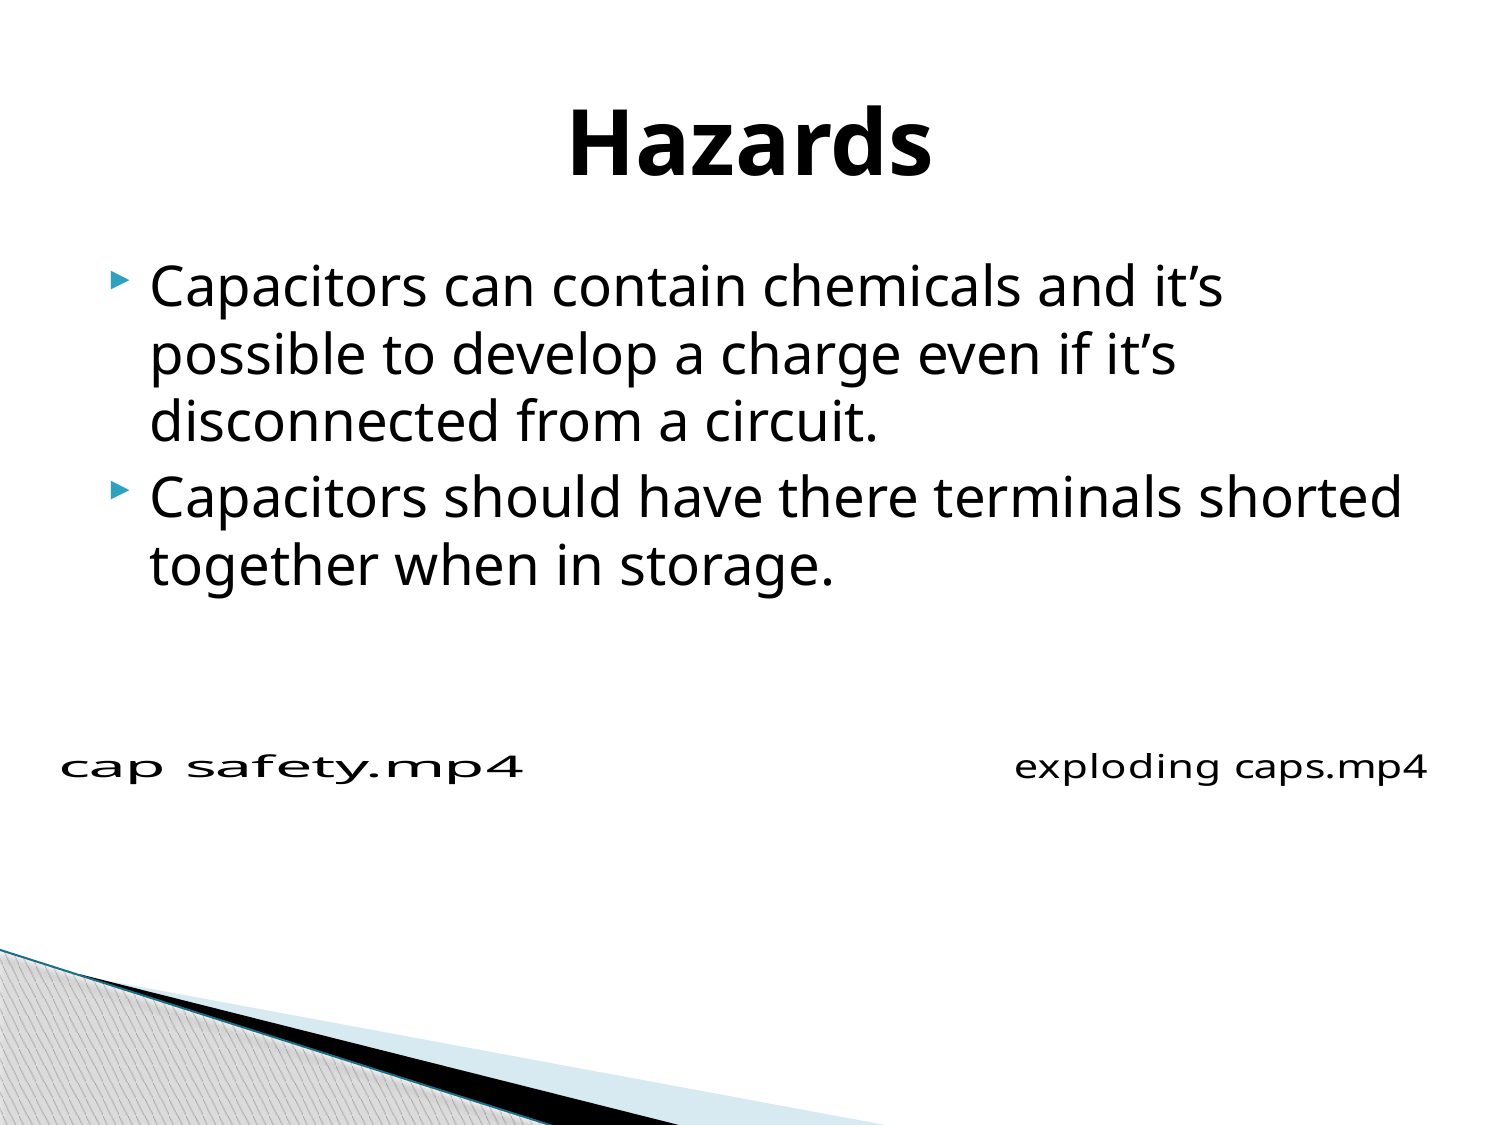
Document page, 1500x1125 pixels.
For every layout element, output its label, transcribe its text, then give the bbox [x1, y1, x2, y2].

list Capacitors can contain chemicals and it’s possible to develop a charge even if it’s disconnected from a circuit. Capacitors should have there terminals shorted together when in storage. [75, 243, 1425, 986]
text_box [984, 644, 1454, 795]
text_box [6, 655, 575, 793]
title Hazards [75, 45, 1425, 233]
